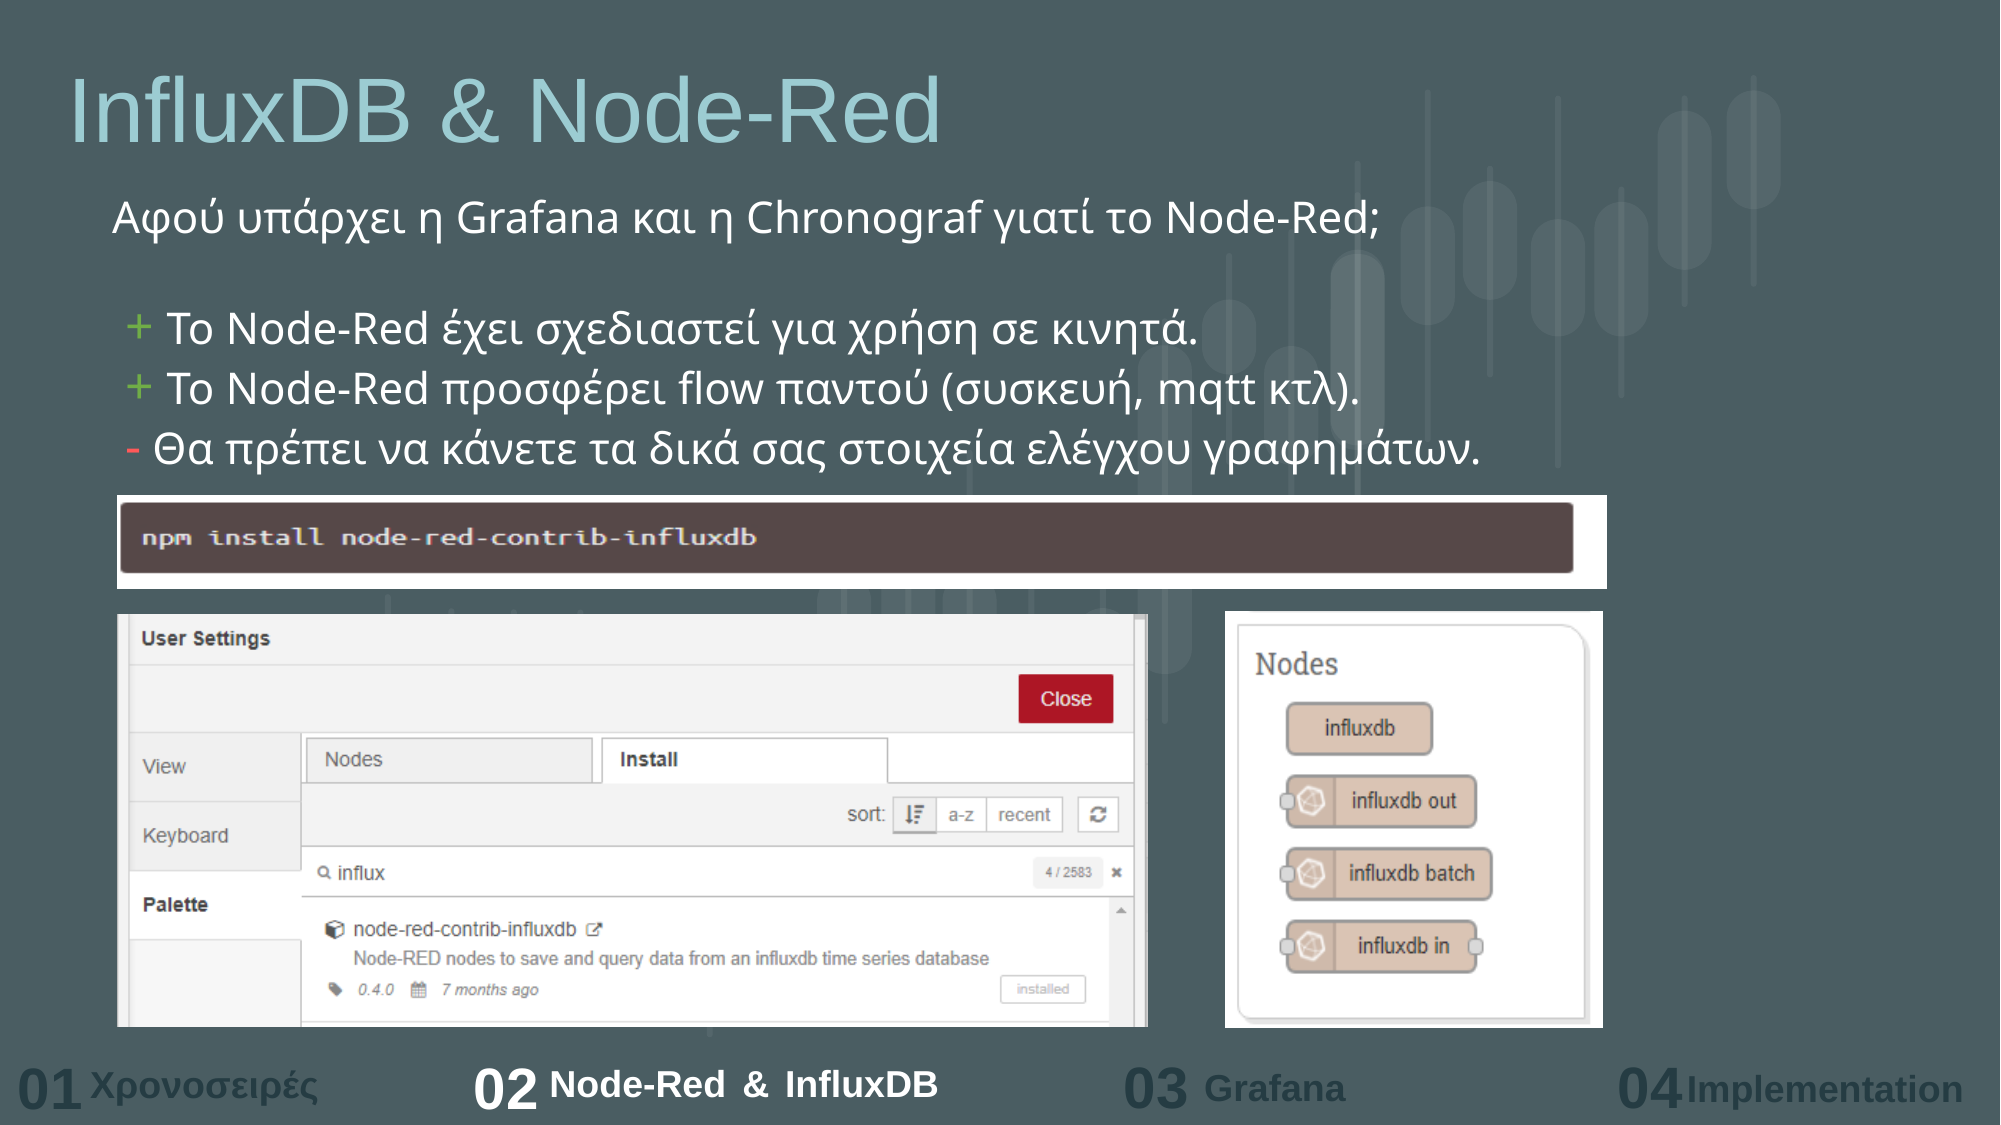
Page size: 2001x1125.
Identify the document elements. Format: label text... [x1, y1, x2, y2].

text_box 01 [0, 1043, 132, 1125]
text_box Grafana [1297, 1056, 1405, 1117]
text_box Node-Red & InfluxDB [531, 1033, 979, 1117]
text_box Implementation [1772, 1058, 1988, 1118]
text_box Αφού υπάρχει η Grafana και η Chronograf γιατί το Node-Red; + Το Node-Red έχει σχεδιαστεί για χρήση σε κινητά. + Το Node-Red προσφέρει flow παντού (συσκευή, mqtt κτλ). - Θα πρέπει να κάνετε τα δικά σας στοιχεία ελέγχου γραφημάτων. [112, 191, 1551, 473]
picture [1225, 611, 1603, 1028]
text_box 04 [1599, 1042, 1772, 1125]
picture [117, 494, 1607, 589]
picture [117, 614, 1149, 1027]
text_box 03 [1106, 1042, 1297, 1125]
text_box InfluxDB & Node-Red [53, 55, 1952, 175]
text_box Χρονοσειρές [132, 1053, 383, 1114]
text_box 02 [456, 1043, 588, 1125]
